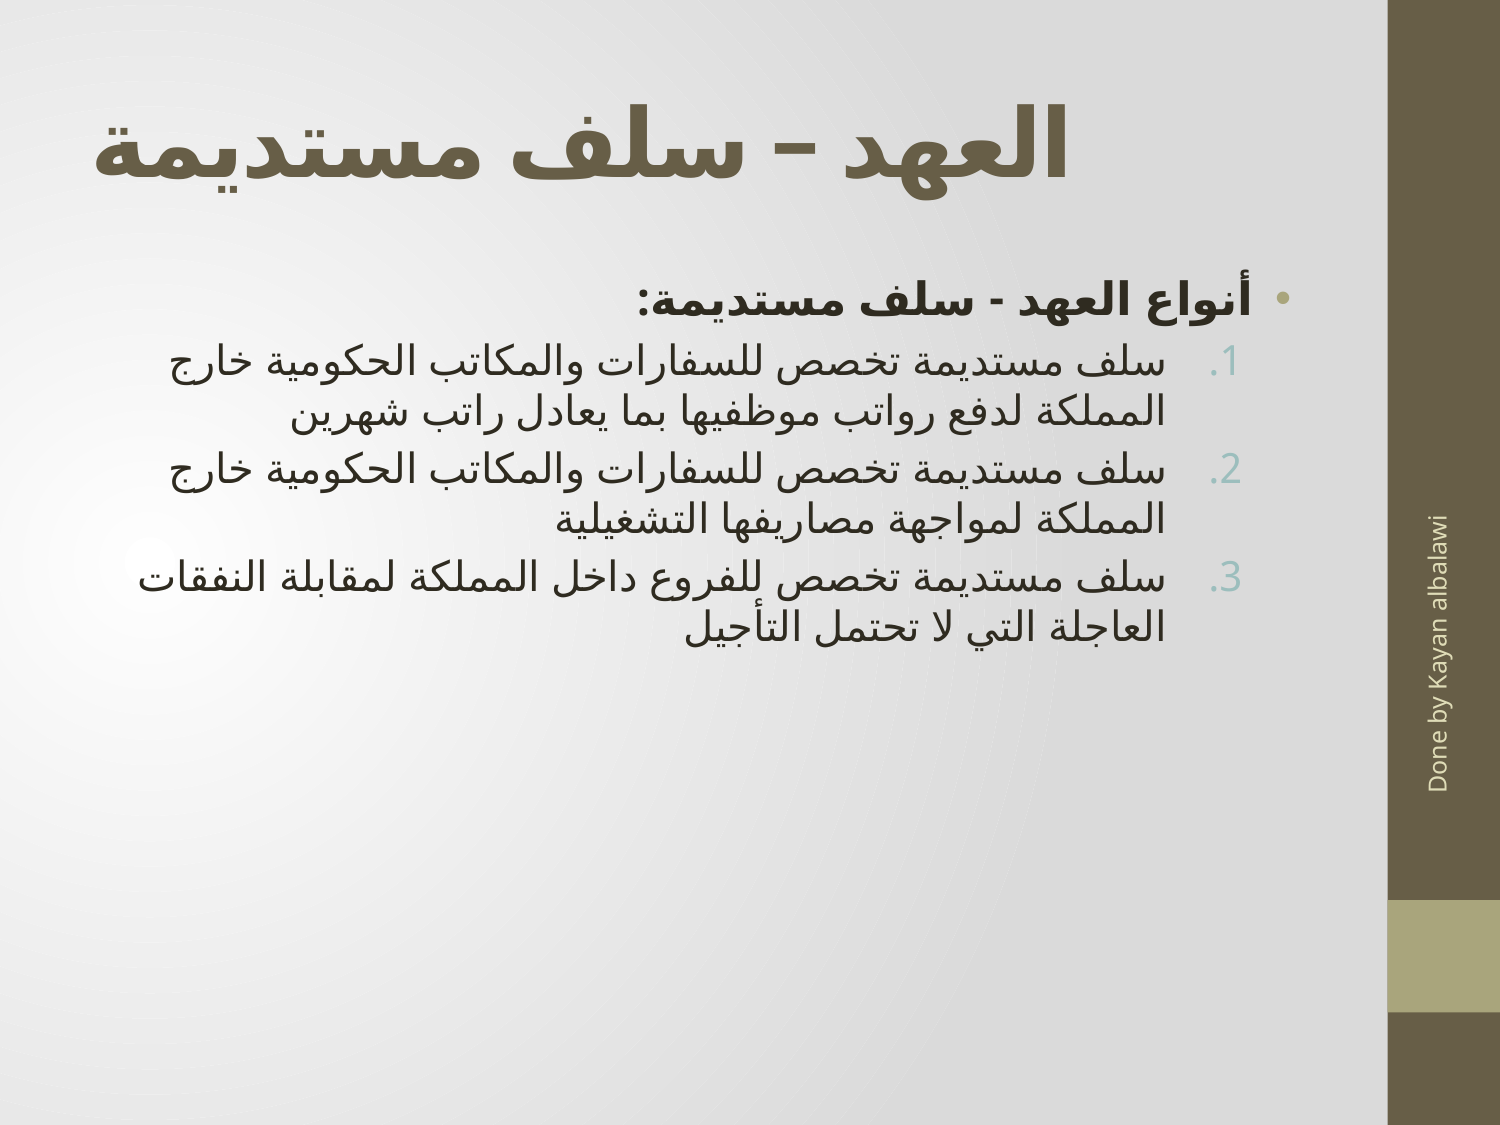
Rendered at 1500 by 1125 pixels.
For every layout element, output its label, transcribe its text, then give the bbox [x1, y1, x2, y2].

title العهد – سلف مستديمة [75, 45, 1325, 233]
list أنواع العهد - سلف مستديمة: سلف مستديمة تخصص للسفارات والمكاتب الحكومية خارج المملكة لدفع رواتب موظفيها بما يعادل راتب شهرين سلف مستديمة تخصص للسفارات والمكاتب الحكومية خارج المملكة لمواجهة مصاريفها التشغيلية سلف مستديمة تخصص للفروع داخل المملكة لمقابلة النفقات العاجلة التي لا تحتمل التأجيل [75, 262, 1325, 1050]
footer Done by Kayan albalawi [1408, 500, 1469, 889]
